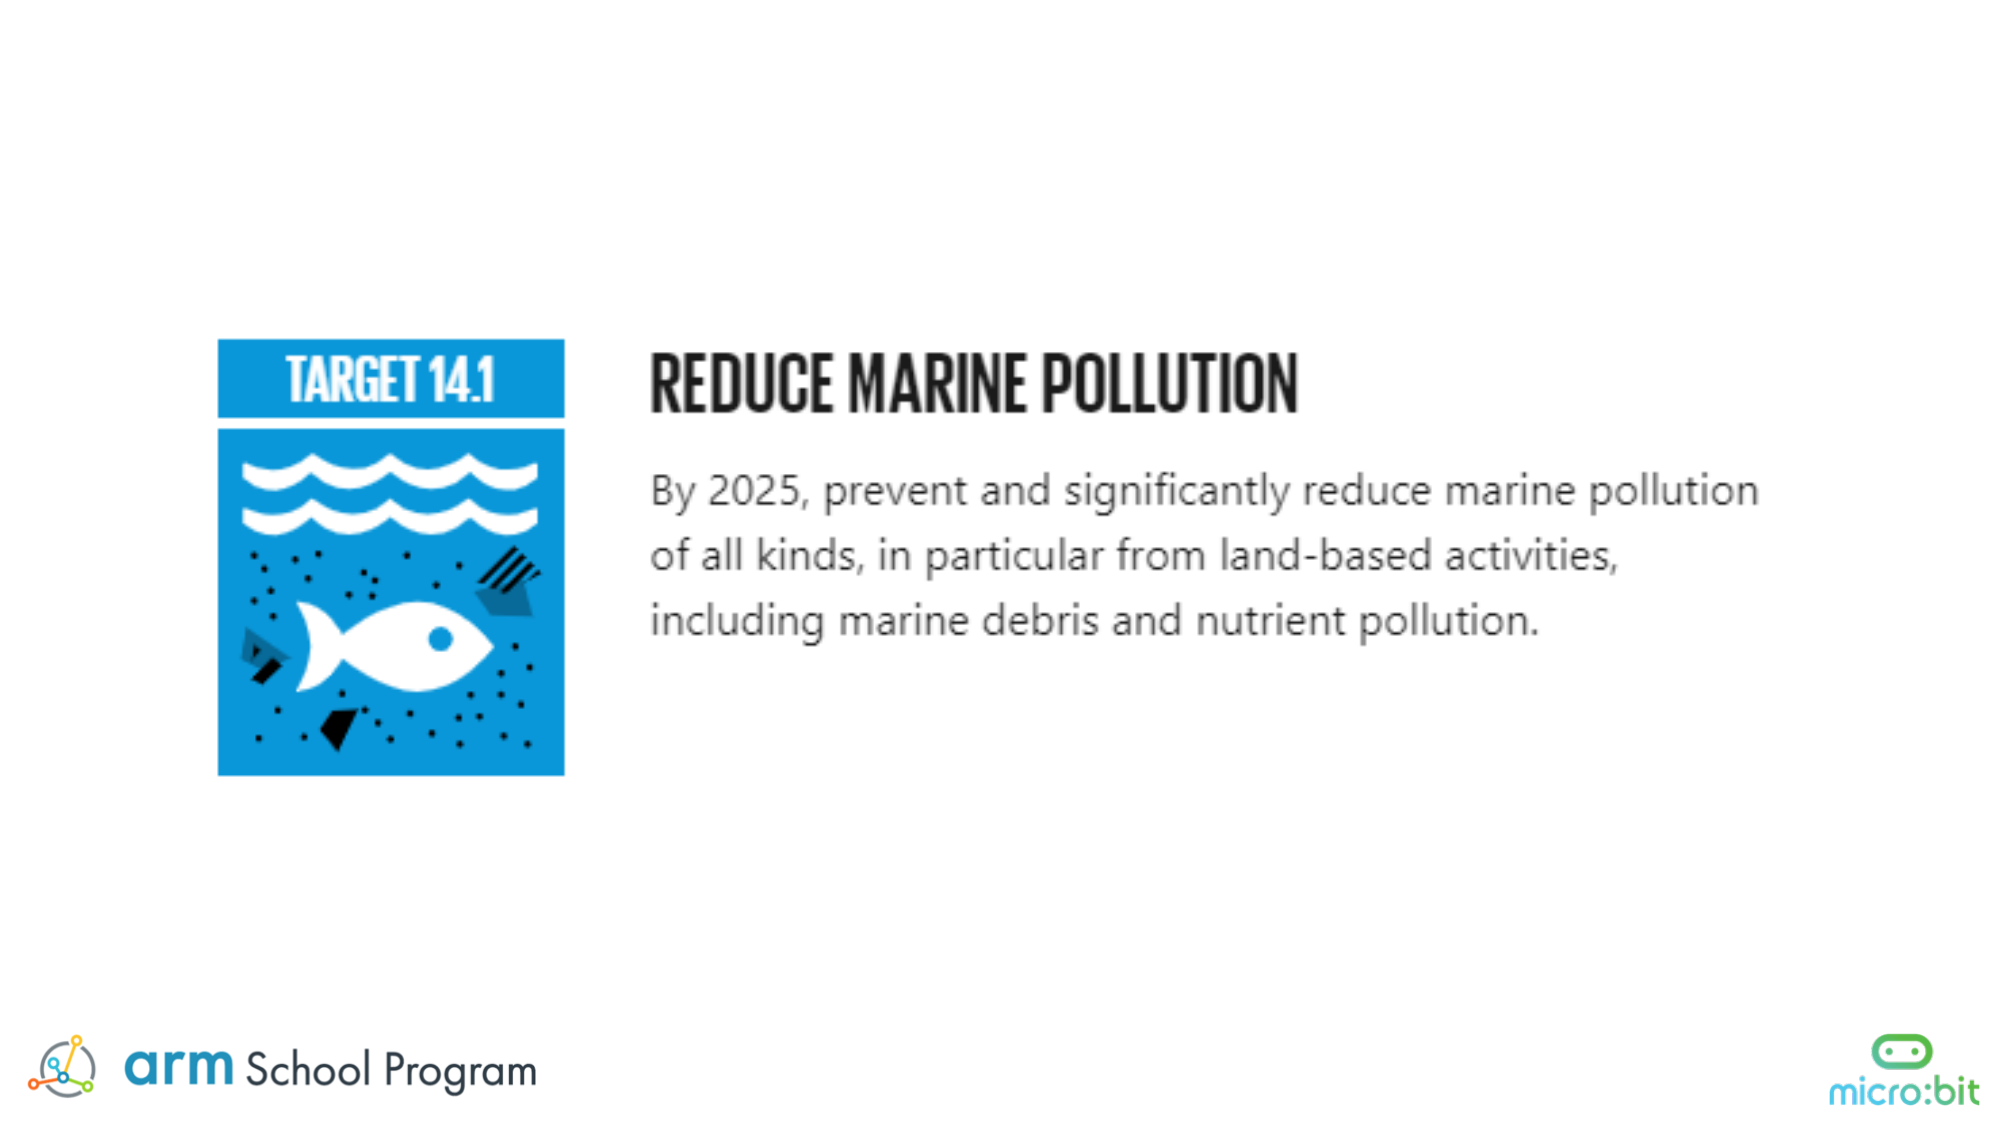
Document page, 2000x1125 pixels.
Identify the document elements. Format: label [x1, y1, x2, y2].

picture [20, 1029, 545, 1107]
picture [207, 332, 1792, 793]
picture [1829, 1029, 1980, 1106]
